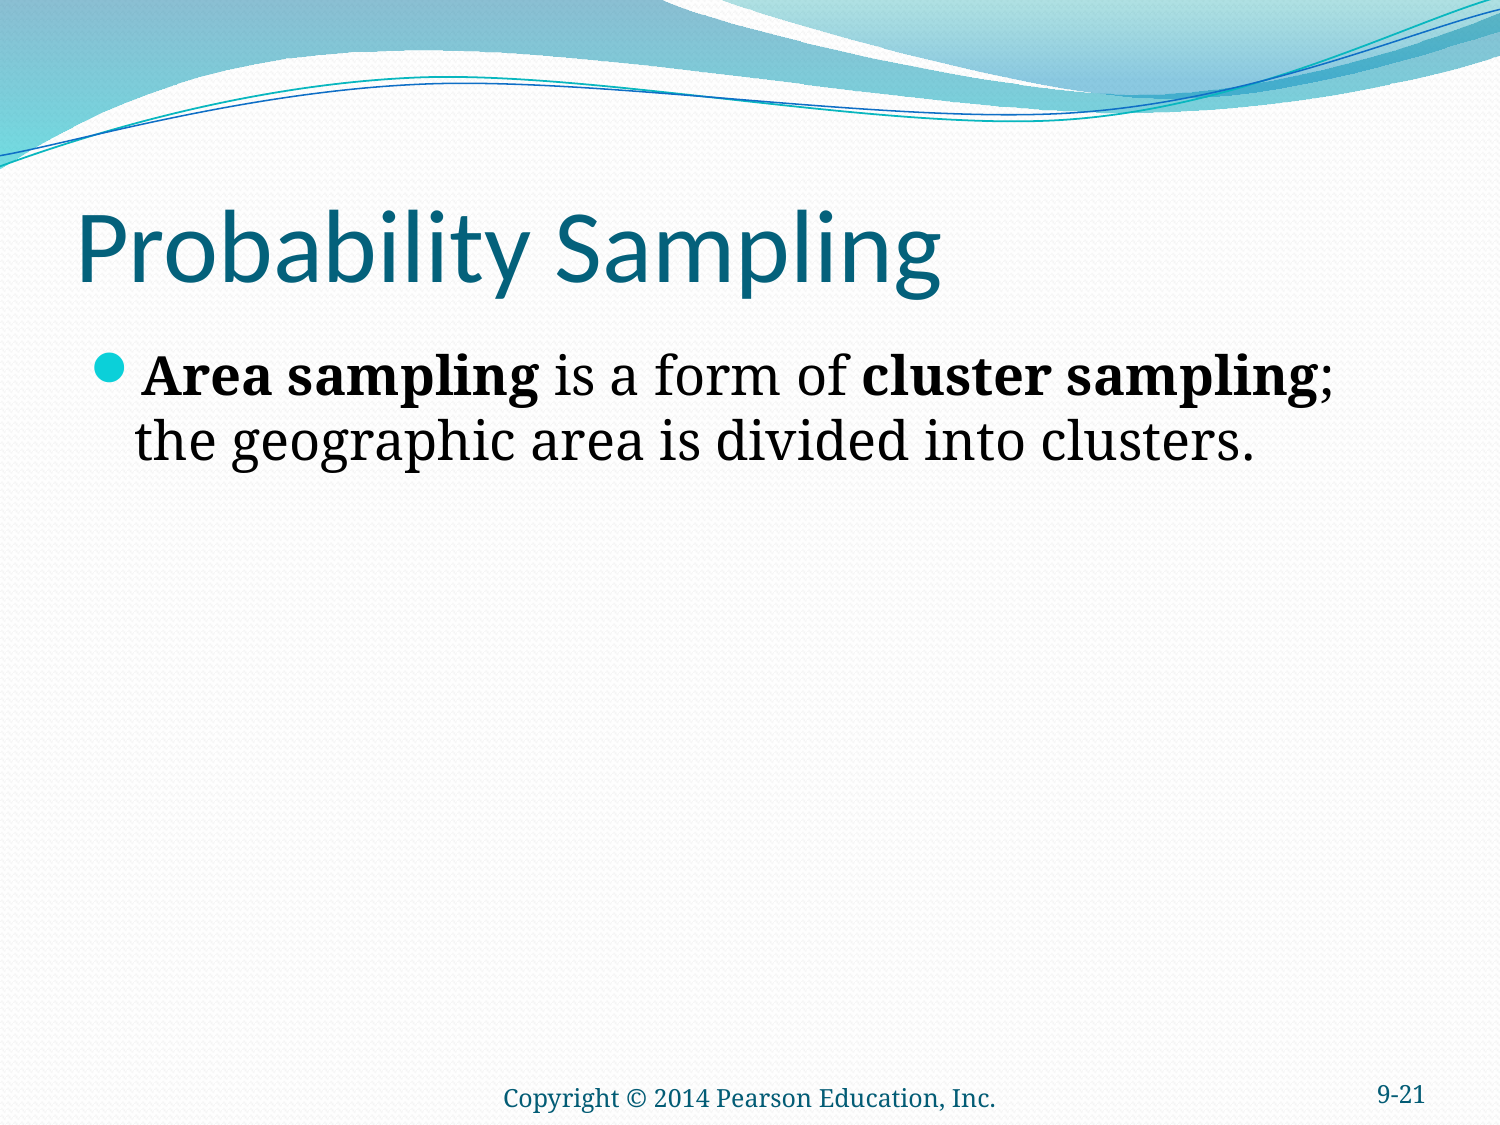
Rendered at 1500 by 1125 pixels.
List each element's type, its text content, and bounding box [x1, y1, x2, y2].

list Area sampling is a form of cluster sampling; the geographic area is divided into clusters. [74, 333, 1351, 1064]
title Probability Sampling [74, 115, 1426, 304]
